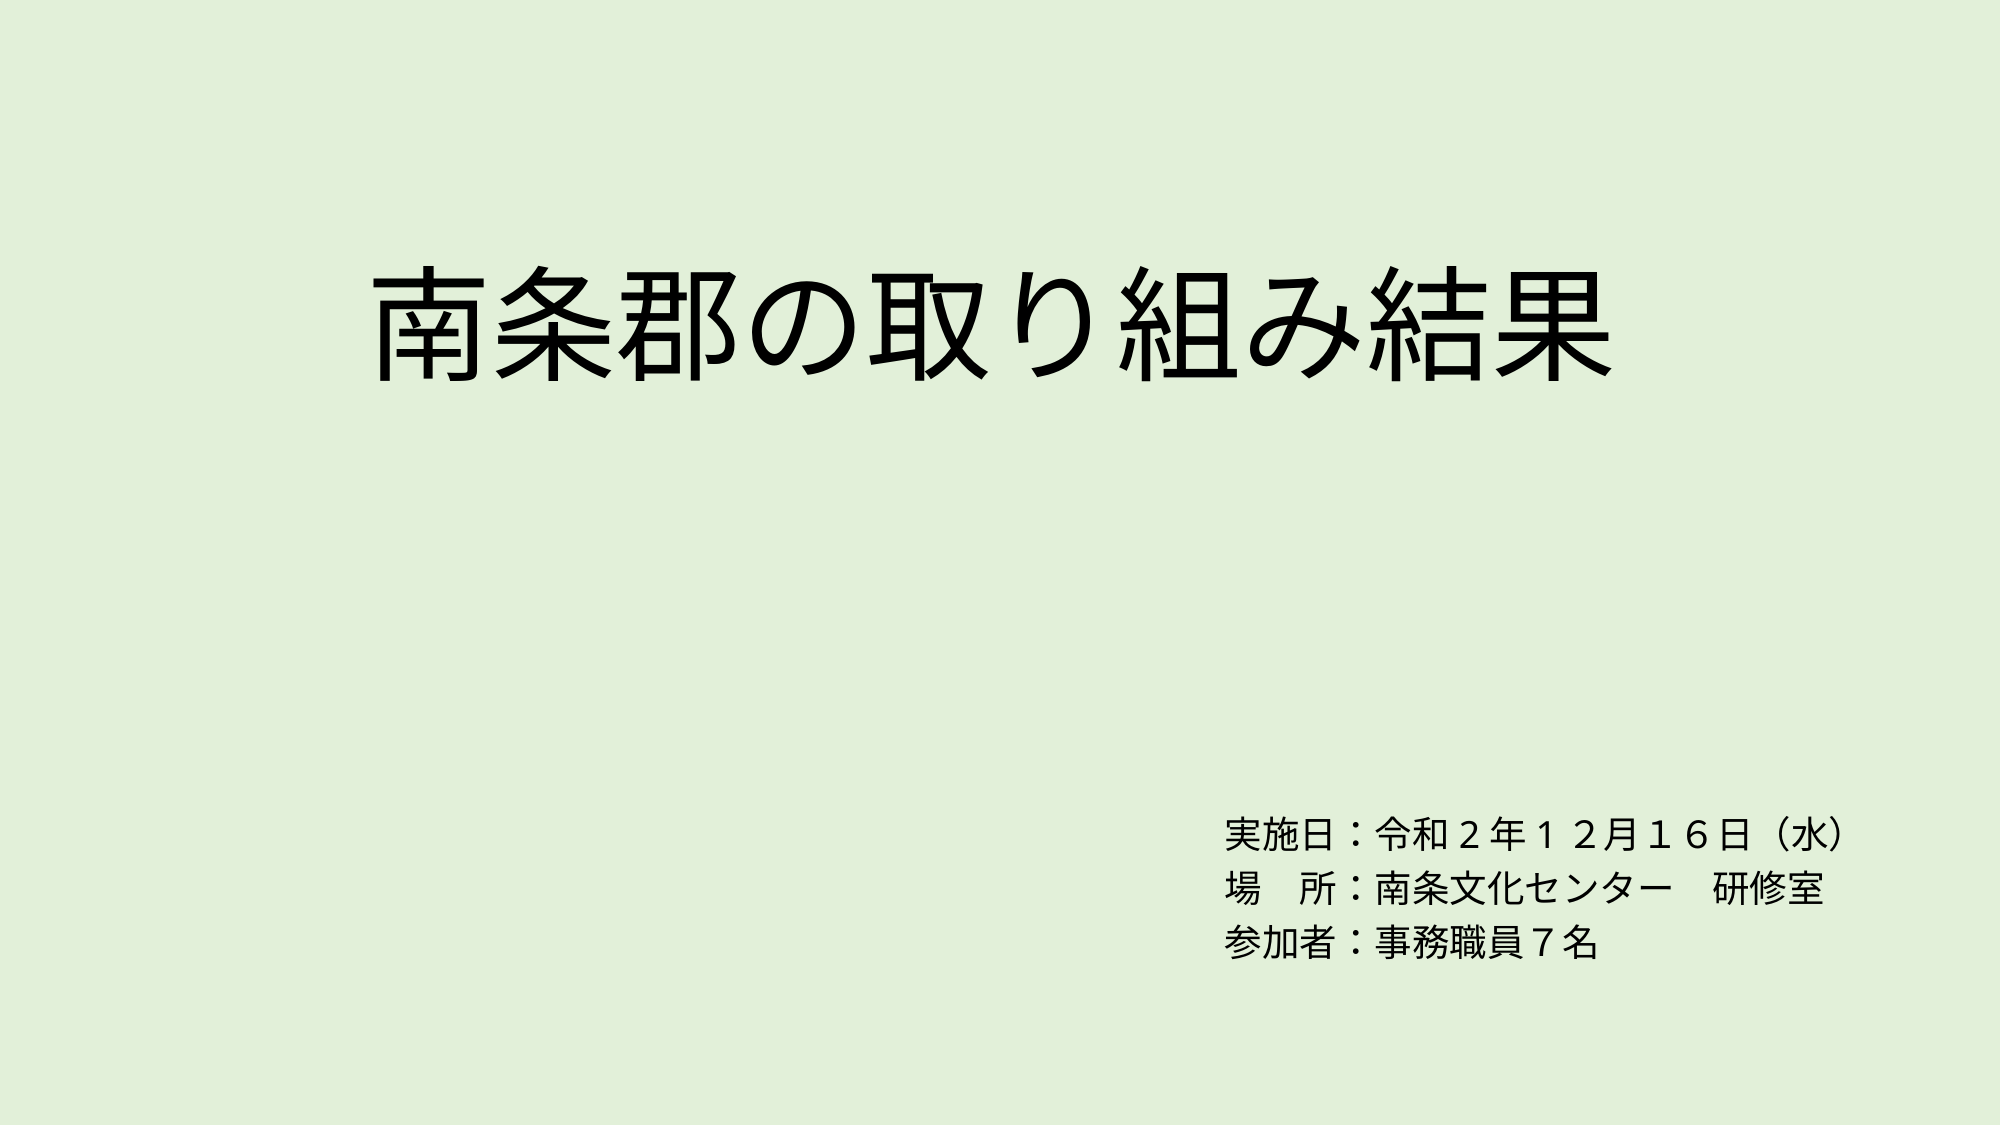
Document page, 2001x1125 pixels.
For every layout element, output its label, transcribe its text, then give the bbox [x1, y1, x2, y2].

text_box 南条郡の取り組み結果 [351, 238, 1805, 404]
text_box 実施日：令和2年1２月１６日（水） 場 所：南条文化センター 研修室 参加者：事務職員７名 [1209, 794, 1978, 972]
